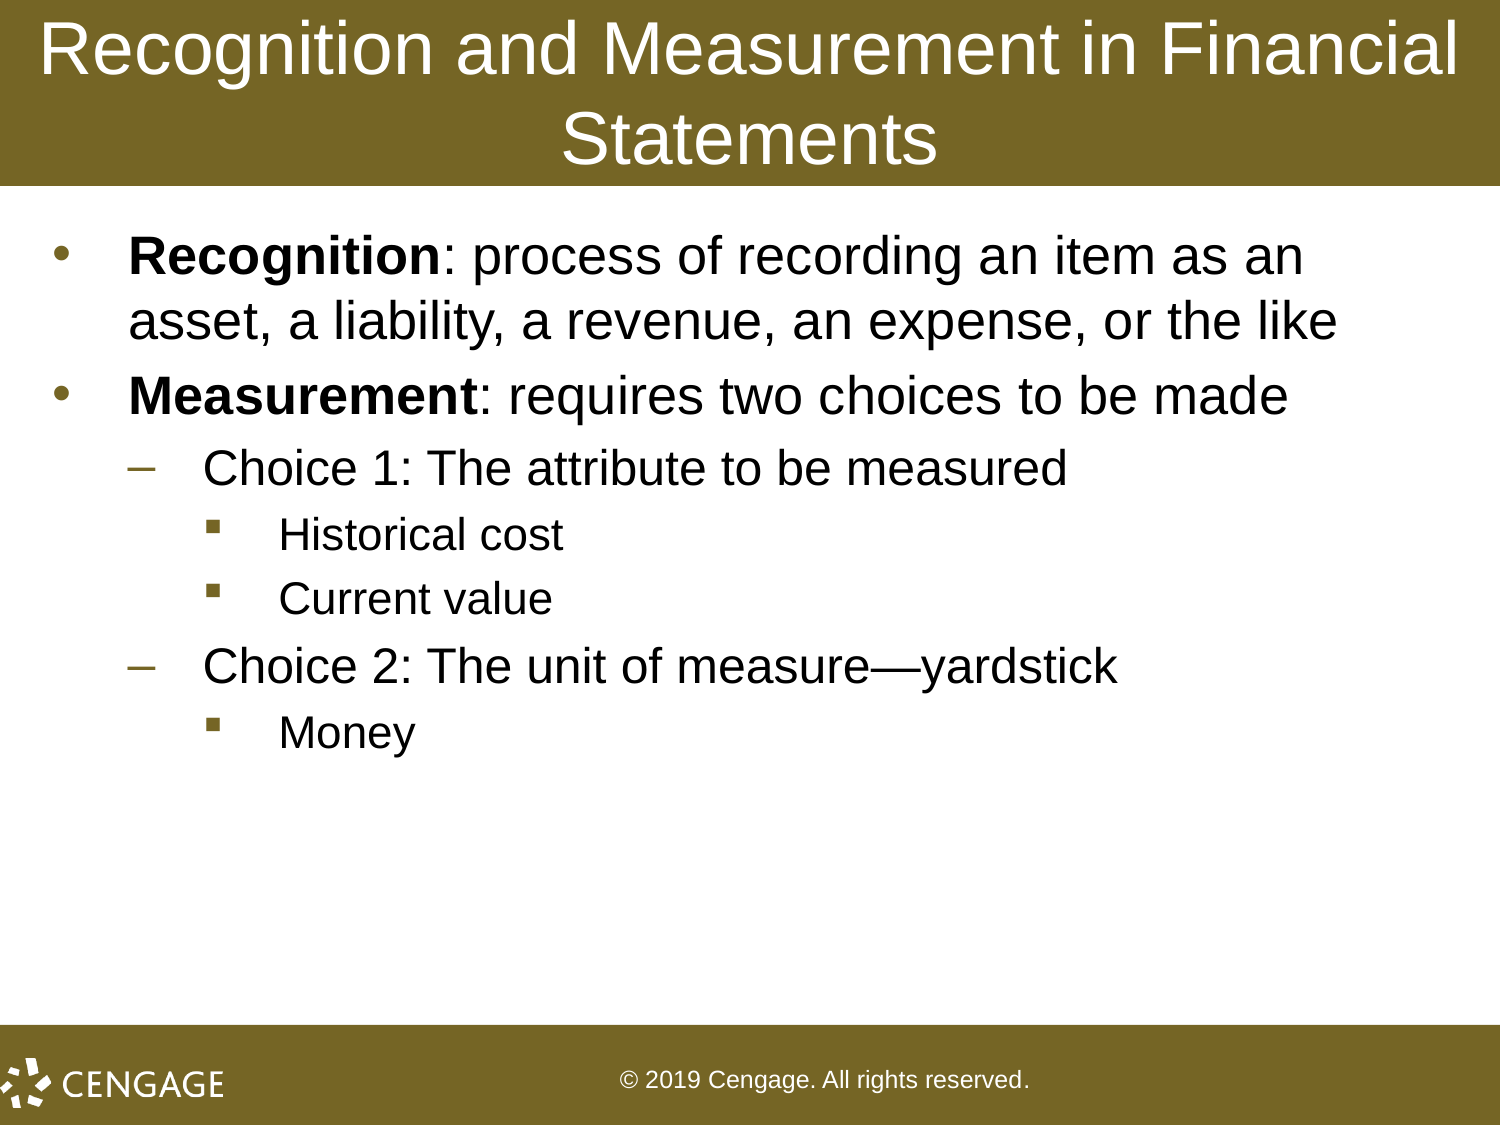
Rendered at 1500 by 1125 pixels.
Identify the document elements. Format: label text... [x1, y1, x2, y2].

title Recognition and Measurement in Financial Statements [7, 4, 1493, 175]
list Recognition: process of recording an item as an asset, a liability, a revenue, an expense, or the like Measurement: requires two choices to be made Choice 1: The attribute to be measured Historical cost Current value Choice 2: The unit of measure—yardstick Money [37, 212, 1475, 1005]
picture [0, 1058, 223, 1108]
